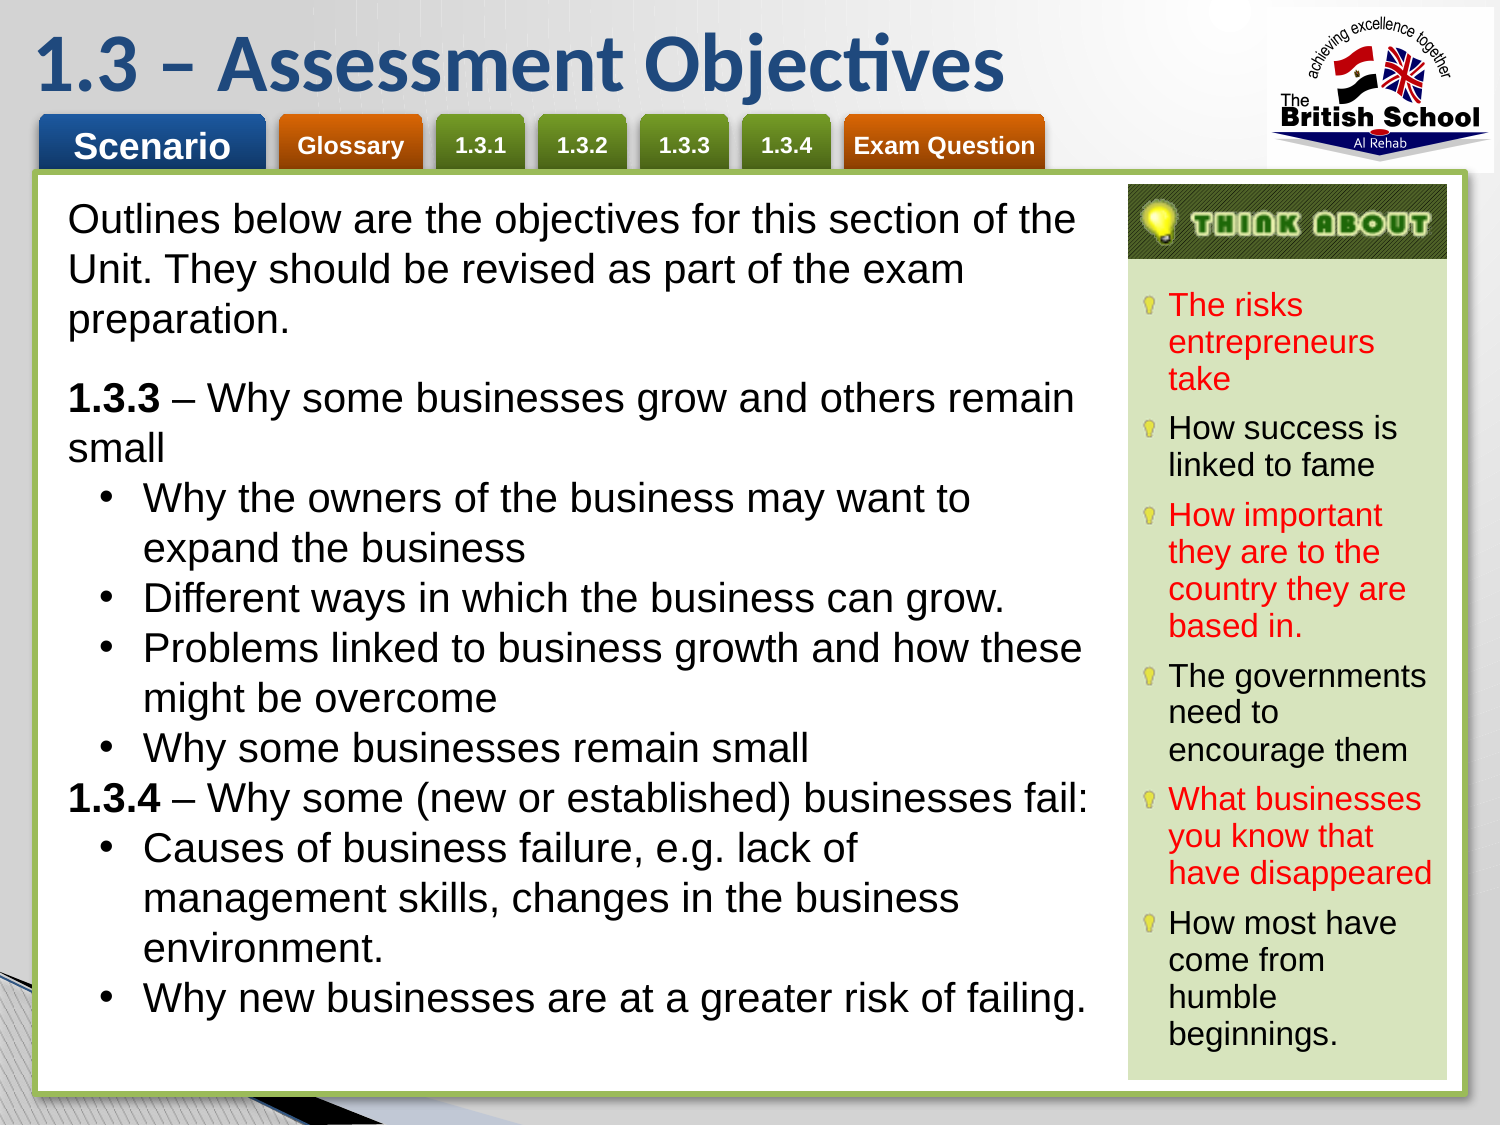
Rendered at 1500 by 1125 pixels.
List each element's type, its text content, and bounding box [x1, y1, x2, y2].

table_cell The risks entrepreneurs take How success is linked to fame How important they are to the country they are based in. The governments need to encourage them What businesses you know that have disappeared How most have come from humble beginnings. [1128, 259, 1447, 1080]
title 1.3 – Assessment Objectives [17, 7, 1235, 110]
picture [1139, 910, 1159, 935]
table_header [1128, 184, 1447, 259]
picture [1139, 416, 1159, 440]
picture [1139, 292, 1159, 317]
picture [1139, 663, 1159, 688]
picture [1139, 787, 1159, 811]
picture [1267, 7, 1495, 173]
picture [281, 1114, 303, 1125]
picture [1139, 195, 1436, 252]
picture [1139, 503, 1159, 527]
text_box Outlines below are the objectives for this section of the Unit. They should be revised as part of the exam preparation. [53, 184, 1117, 350]
text_box 1.3.3 – Why some businesses grow and others remain small Why the owners of the business may want to expand the business Different ways in which the business can grow. Problems linked to business growth and how these might be overcome Why some businesses remain small 1.3.4 – Why some (new or established) businesses fail: Causes of business failure, e.g. lack of management skills, changes in the business environment. Why new businesses are at a greater risk of failing. [53, 363, 1117, 1029]
